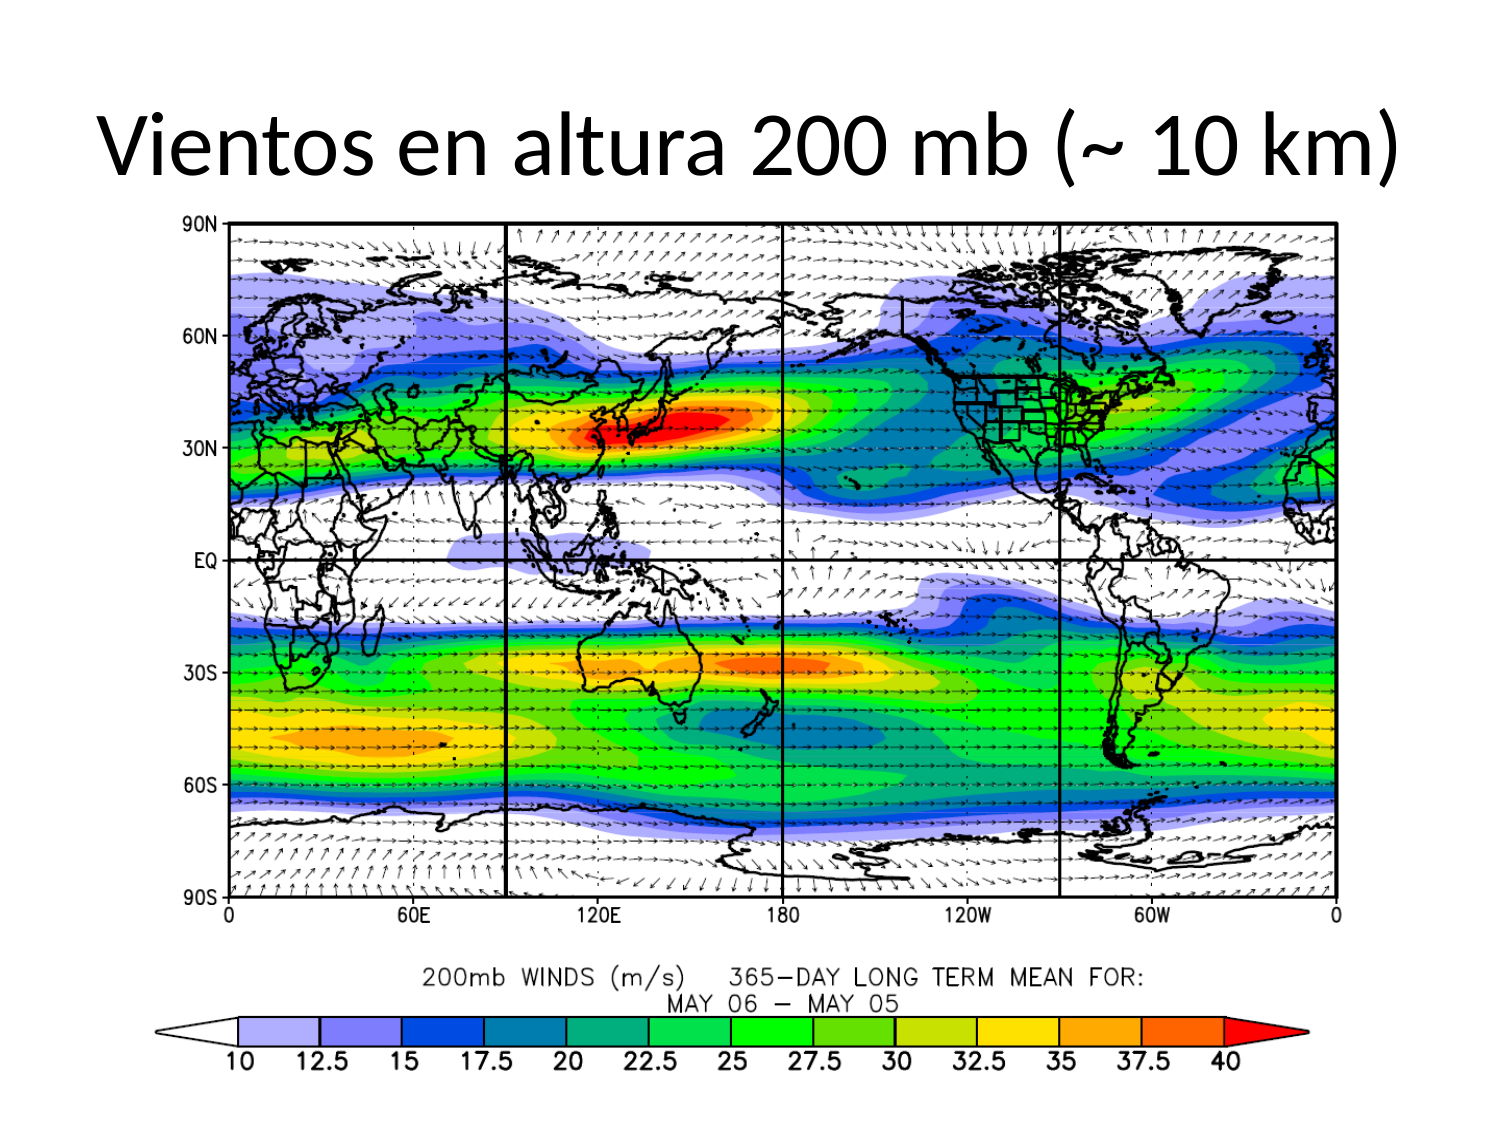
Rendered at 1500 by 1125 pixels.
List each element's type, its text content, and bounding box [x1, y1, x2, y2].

title Vientos en altura 200 mb (~ 10 km) [75, 45, 1425, 233]
picture [112, 199, 1376, 1092]
